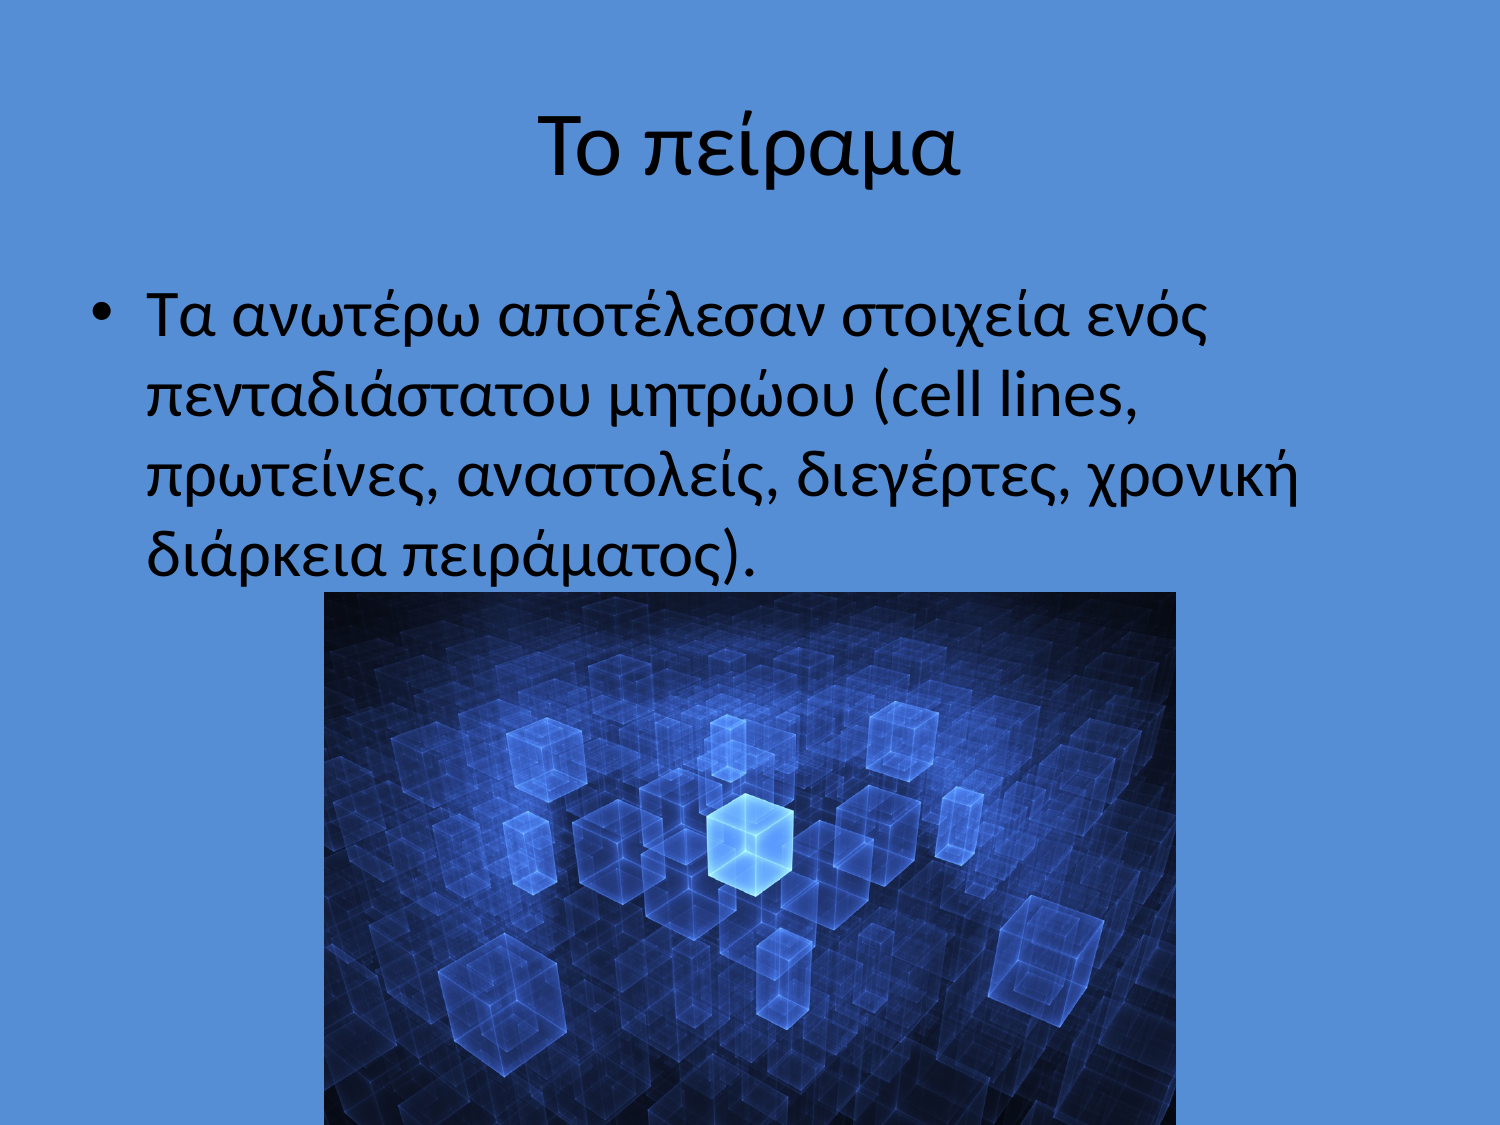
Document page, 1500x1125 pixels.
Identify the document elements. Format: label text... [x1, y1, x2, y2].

list Τα ανωτέρω αποτέλεσαν στοιχεία ενός πενταδιάστατου μητρώου (cell lines, πρωτείνες, αναστολείς, διεγέρτες, χρονική διάρκεια πειράματος). [75, 262, 1425, 1005]
picture [324, 592, 1176, 1125]
title Το πείραμα [75, 45, 1425, 233]
